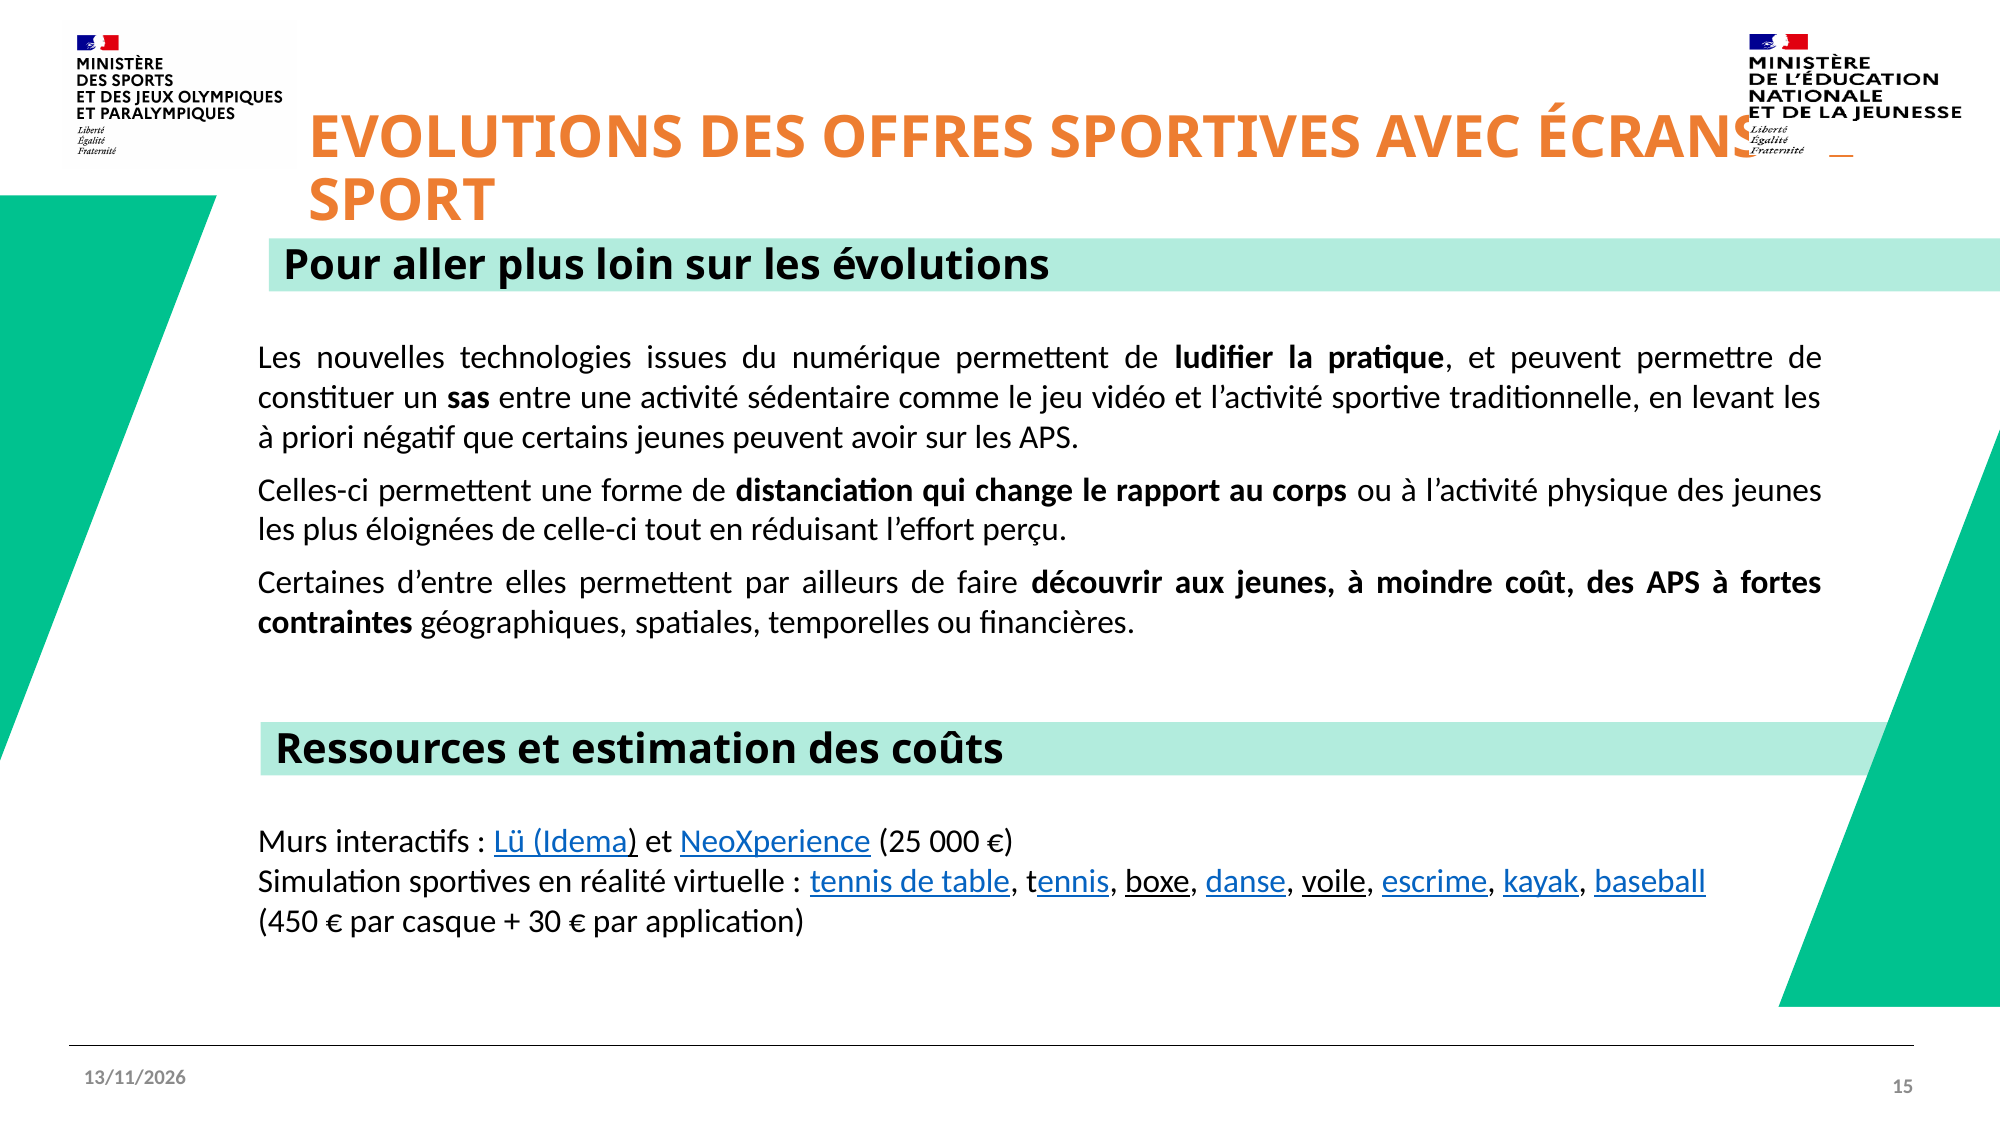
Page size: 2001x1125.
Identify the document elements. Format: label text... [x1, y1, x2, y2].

picture [62, 20, 297, 169]
title EVOLUTIONS des Offres Sportives avec écrans – E SPORT [294, 96, 2000, 238]
text_box Pour aller plus loin sur les évolutions [268, 238, 2000, 292]
slide_number 15 [1618, 1046, 1914, 1125]
text_box Ressources et estimation des coûts [260, 722, 2000, 776]
text_box Les nouvelles technologies issues du numérique permettent de ludifier la pratique, et peuvent permettre de constituer un sas entre une activité sédentaire comme le jeu vidéo et l’activité sportive traditionnelle, en levant les à priori négatif que certains jeunes peuvent avoir sur les APS. Celles-ci permettent une forme de distanciation qui change le rapport au corps ou à l’activité physique des jeunes les plus éloignées de celle-ci tout en réduisant l’effort perçu. Certaines d’entre elles permettent par ailleurs de faire découvrir aux jeunes, à moindre coût, des APS à fortes contraintes géographiques, spatiales, temporelles ou financières. [243, 327, 1838, 705]
picture [1749, 34, 1963, 155]
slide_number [69, 1046, 519, 1107]
text_box Murs interactifs : Lü (Idema) et NeoXperience (25 000 €) Simulation sportives en réalité virtuelle : tennis de table, tennis, boxe, danse, voile, escrime, kayak, baseball (450 € par casque + 30 € par application) [243, 811, 1912, 947]
